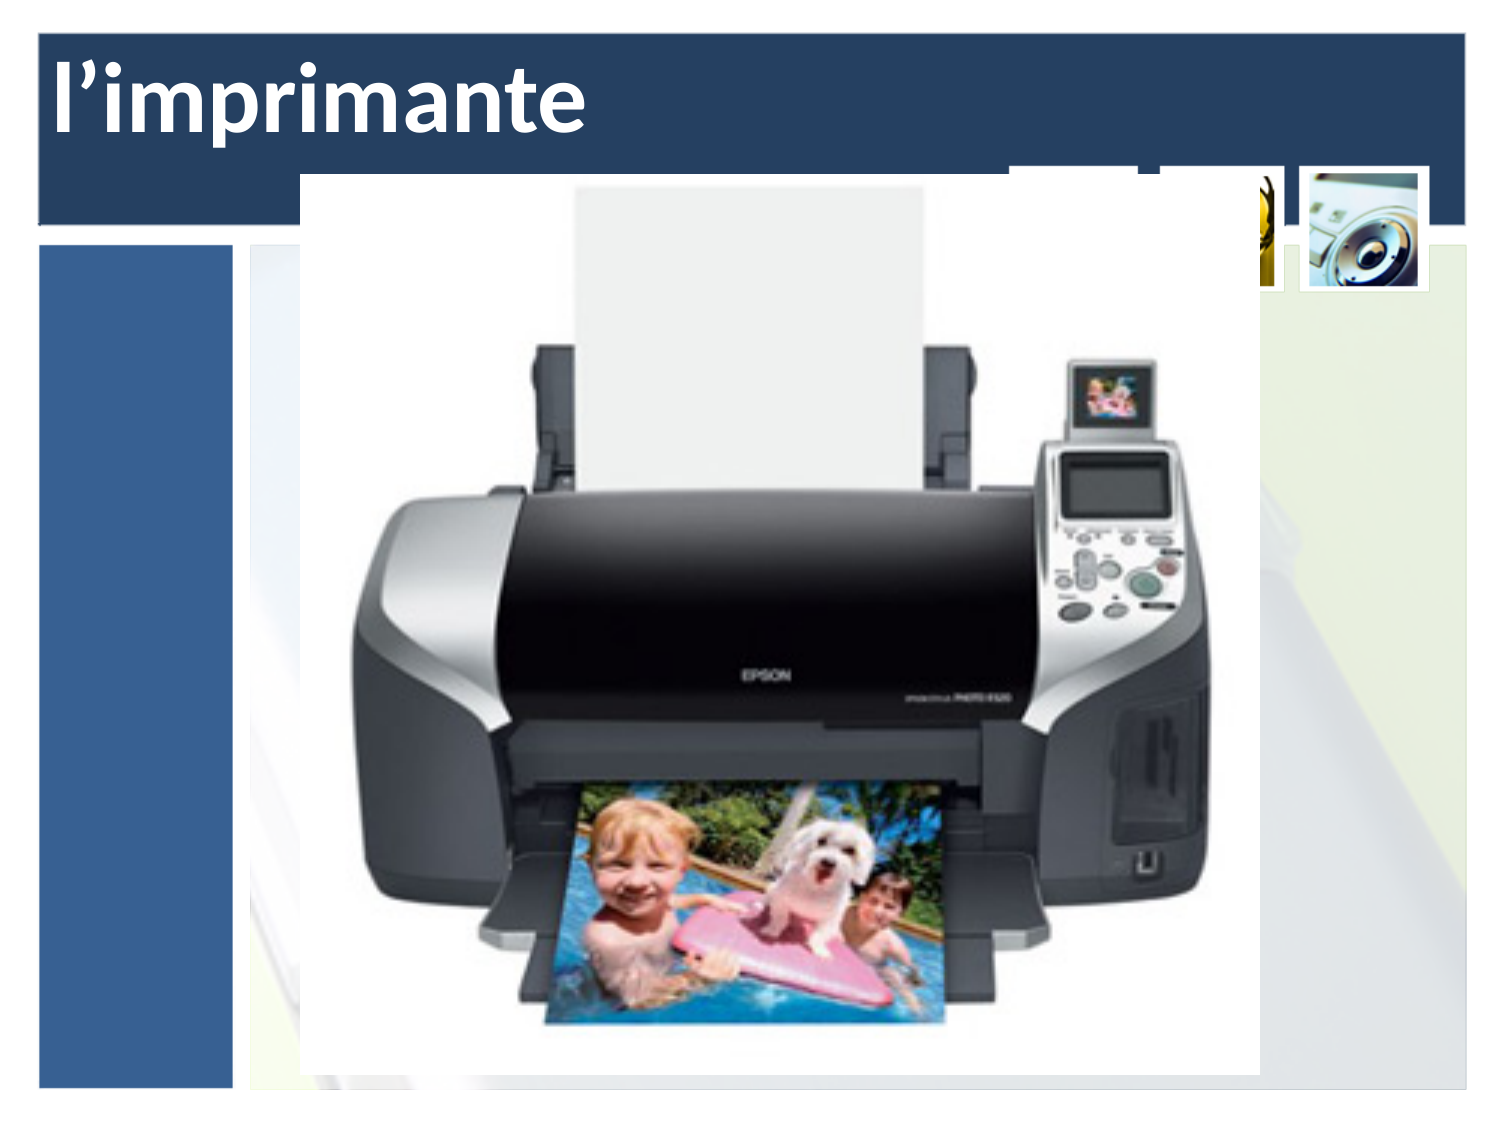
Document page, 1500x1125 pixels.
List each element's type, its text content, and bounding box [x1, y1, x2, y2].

picture [0, 0, 1500, 1125]
text_box l’imprimante [36, 24, 1224, 160]
